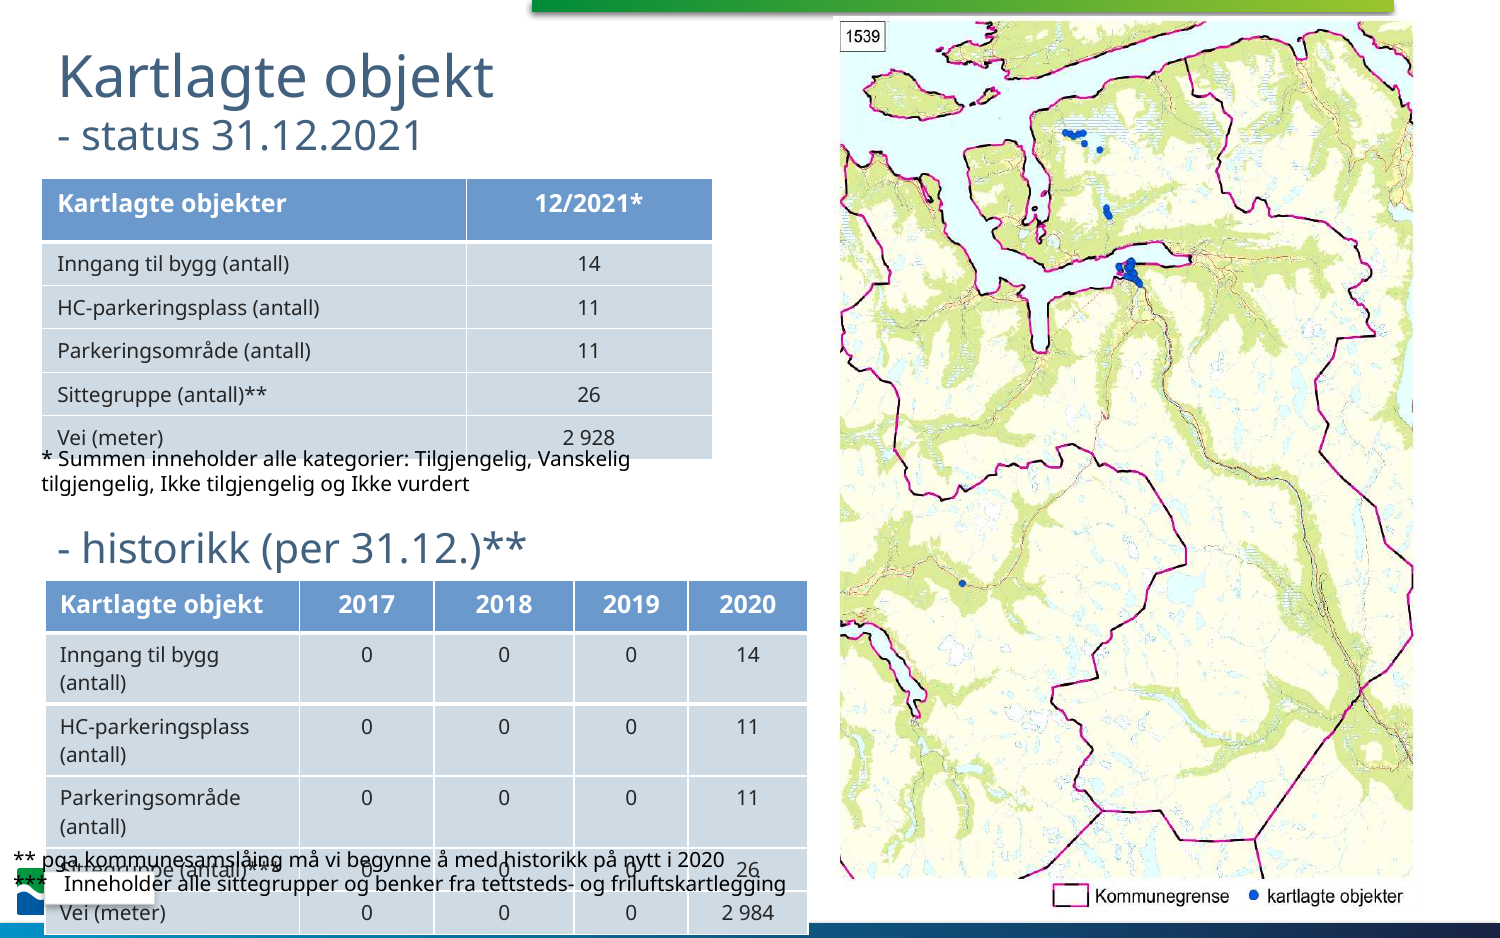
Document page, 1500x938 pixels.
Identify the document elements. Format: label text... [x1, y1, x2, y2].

text_box ** pga kommunesamslåing må vi begynne å med historikk på nytt i 2020 *** Inneholder alle sittegrupper og benker fra tettsteds- og friluftskartlegging [0, 838, 802, 904]
table_cell Vei (meter) [46, 904, 299, 934]
table_cell 0 [300, 777, 433, 838]
table_cell Vei (meter) [42, 416, 466, 438]
table_cell 26 [802, 849, 807, 890]
table_cell 0 [435, 635, 573, 702]
table_cell 0 [300, 904, 433, 934]
table_cell 14 [467, 244, 712, 285]
table_cell 0 [575, 635, 687, 702]
table_cell HC-parkeringsplass (antall) [42, 286, 466, 328]
table_header Kartlagte objekt [46, 581, 299, 631]
table_cell 0 [300, 635, 433, 702]
table_cell 0 [575, 904, 687, 934]
table_cell 0 [300, 706, 433, 775]
table_cell Parkeringsområde (antall) [42, 329, 466, 372]
table_header 2019 [575, 581, 687, 631]
text_box - historikk (per 31.12.)** [42, 496, 828, 580]
table_cell 0 [575, 777, 687, 838]
table_cell 11 [689, 706, 807, 775]
table_cell 0 [435, 706, 573, 775]
table_cell 2 928 [467, 416, 712, 459]
table_cell 11 [467, 329, 712, 372]
table_header Kartlagte objekter [42, 179, 466, 240]
table_cell 2 984 [689, 892, 807, 934]
table_cell Inngang til bygg (antall) [42, 244, 466, 285]
table_cell 0 [575, 706, 687, 775]
table_cell Parkeringsområde (antall) [46, 777, 299, 838]
table_cell 11 [467, 286, 712, 328]
text_box Kartlagte objekt - status 31.12.2021 [42, 24, 828, 167]
table_cell 14 [689, 635, 807, 702]
table_cell Inngang til bygg (antall) [46, 635, 299, 702]
table_cell 11 [689, 777, 807, 847]
text_box * Summen inneholder alle kategorier: Tilgjengelig, Vanskelig tilgjengelig, Ikke tilgjengelig og Ikke vurdert [26, 438, 711, 504]
table_header 2018 [435, 581, 573, 631]
table_cell 0 [435, 777, 573, 838]
table_header 2020 [689, 581, 807, 631]
table_header 2017 [300, 581, 433, 631]
picture [833, 16, 1419, 913]
table_header 12/2021* [467, 179, 712, 240]
table_cell 0 [435, 904, 573, 934]
table_cell 26 [467, 373, 712, 415]
table_cell HC-parkeringsplass (antall) [46, 706, 299, 775]
table_cell Sittegruppe (antall)** [42, 373, 466, 415]
